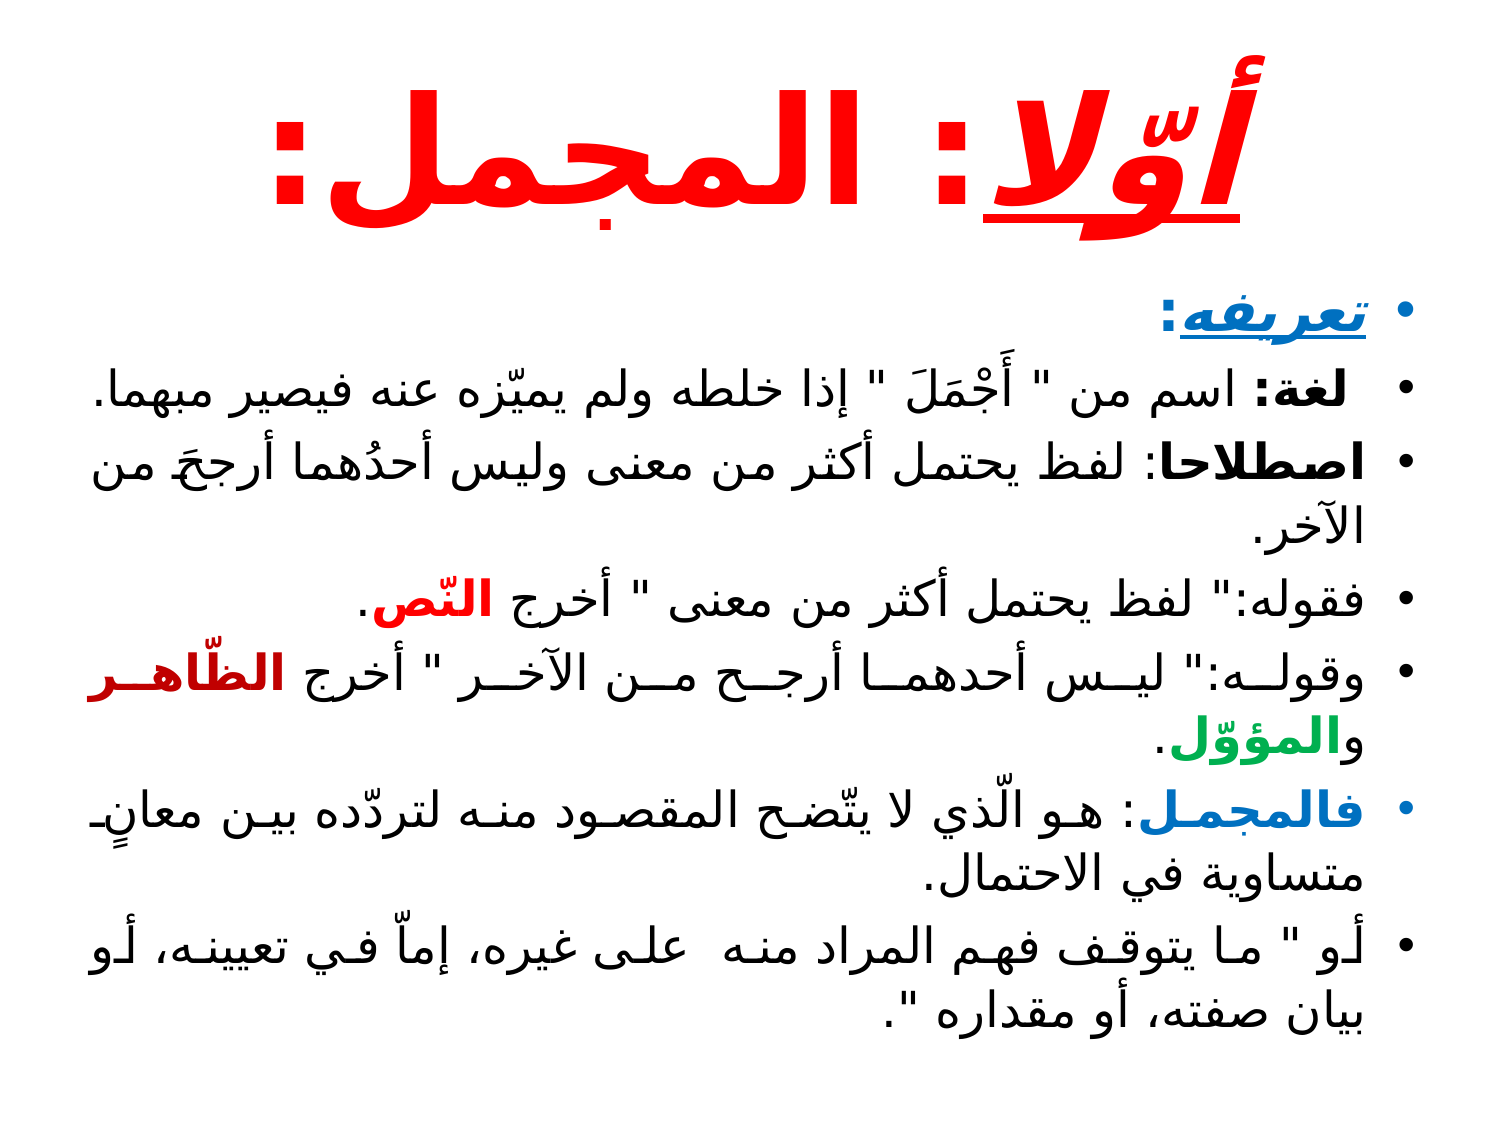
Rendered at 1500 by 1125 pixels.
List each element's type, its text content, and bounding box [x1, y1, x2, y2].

list تعريفه: لغة: اسم من " أَجْمَلَ " إذا خلطه ولم يميّزه عنه فيصير مبهما. اصطلاحا: لفظ يحتمل أكثر من معنى وليس أحدُهما أرجحَ من الآخر. فقوله:" لفظ يحتمل أكثر من معنى " أخرج النّص. وقوله:" ليس أحدهما أرجح من الآخر " أخرج الظّاهر والمؤوّل. فالمجمل: هو الّذي لا يتّضح المقصود منه لتردّده بين معانٍ متساوية في الاحتمال. أو " ما يتوقف فهم المراد منه على غيره، إماّ في تعيينه، أو بيان صفته، أو مقداره ". [75, 262, 1425, 1047]
title أوّلا: المجمل: [75, 45, 1425, 233]
